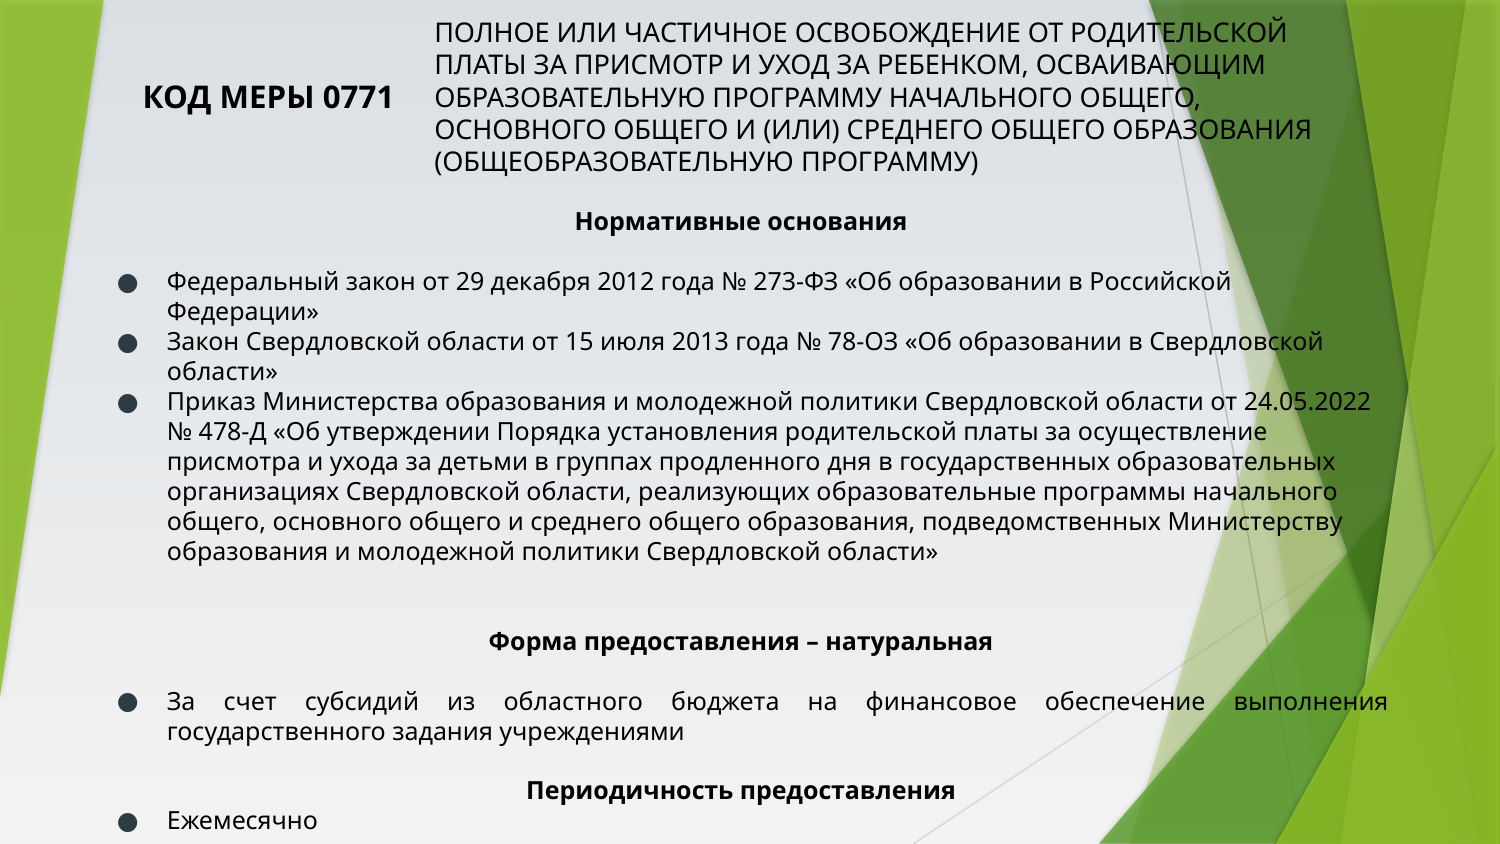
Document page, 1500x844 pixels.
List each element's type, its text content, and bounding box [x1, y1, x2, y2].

text_box Нормативные основания Федеральный закон от 29 декабря 2012 года № 273-ФЗ «Об образовании в Российской Федерации» Закон Свердловской области от 15 июля 2013 года № 78-ОЗ «Об образовании в Свердловской области» Приказ Министерства образования и молодежной политики Свердловской области от 24.05.2022 № 478-Д «Об утверждении Порядка установления родительской платы за осуществление присмотра и ухода за детьми в группах продленного дня в государственных образовательных организациях Свердловской области, реализующих образовательные программы начального общего, основного общего и среднего общего образования, подведомственных Министерству образования и молодежной политики Свердловской области» Форма предоставления – натуральная За счет субсидий из областного бюджета на финансовое обеспечение выполнения государственного задания учреждениями Периодичность предоставления Ежемесячно [80, 170, 1402, 763]
text_box КОД МЕРЫ 0771 [93, 37, 410, 154]
title Полное или частичное освобождение от родительской платы за присмотр и уход за ребенком, осваивающим образовательную программу начального общего, основного общего и (или) среднего общего образования (общеобразовательную программу) [423, 21, 1368, 171]
